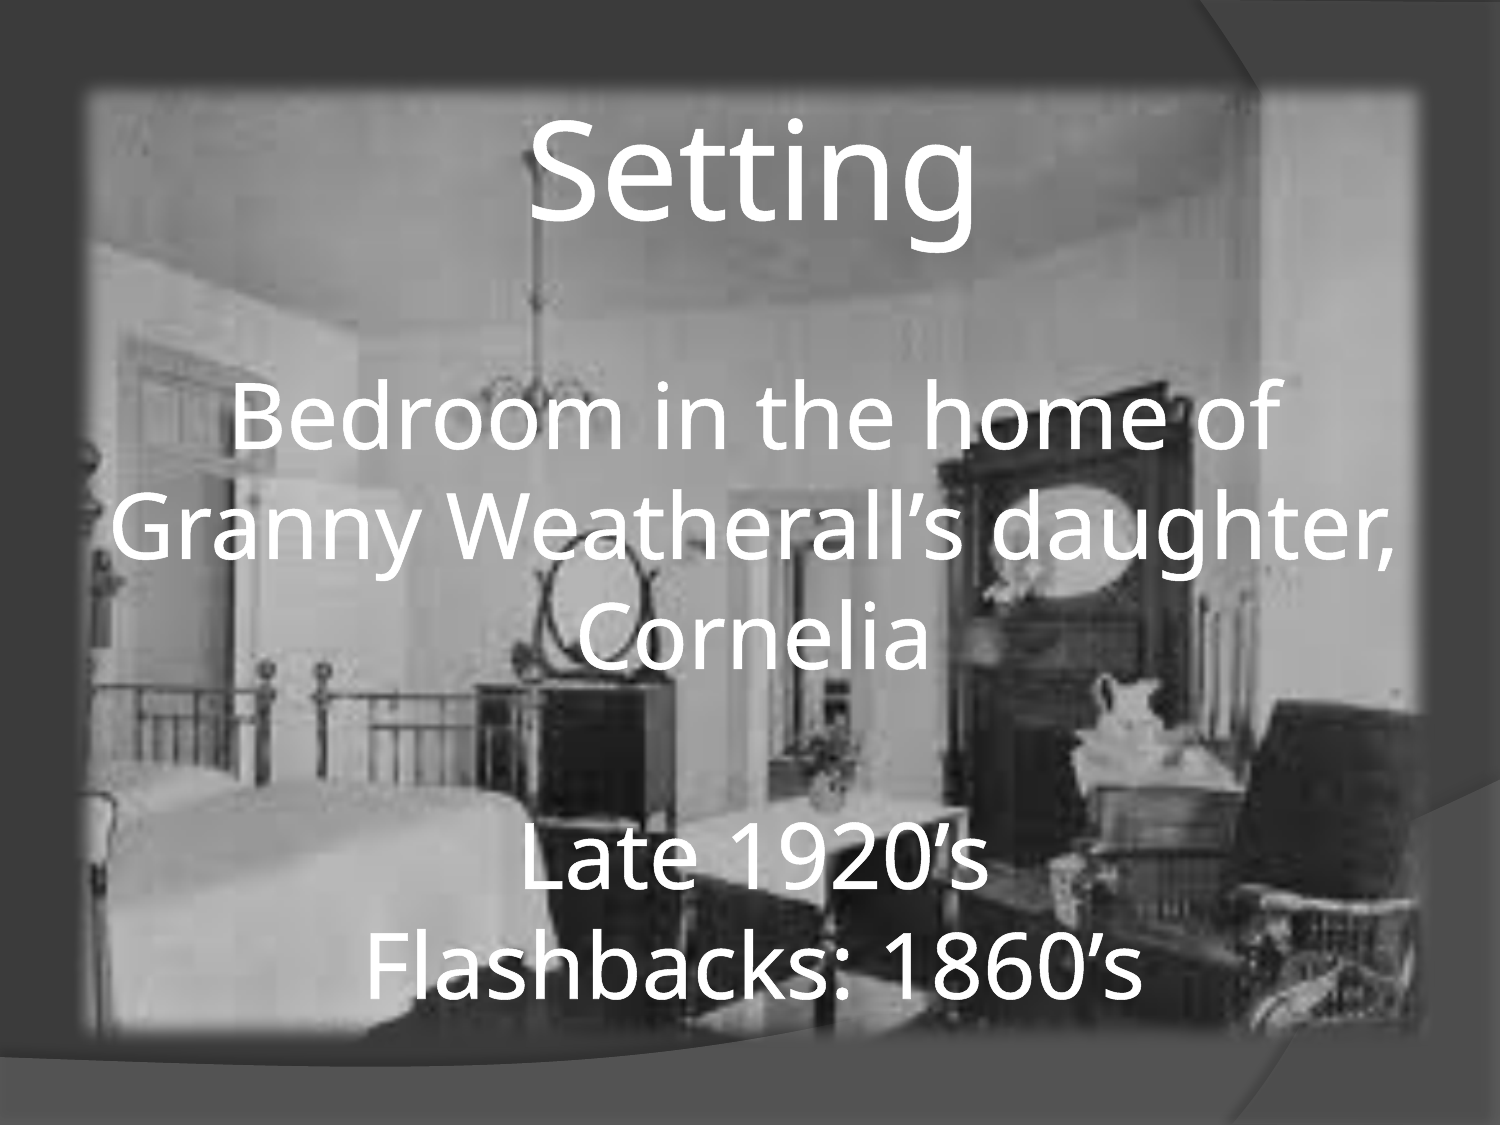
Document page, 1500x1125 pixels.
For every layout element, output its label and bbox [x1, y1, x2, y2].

picture [71, 74, 1437, 1051]
